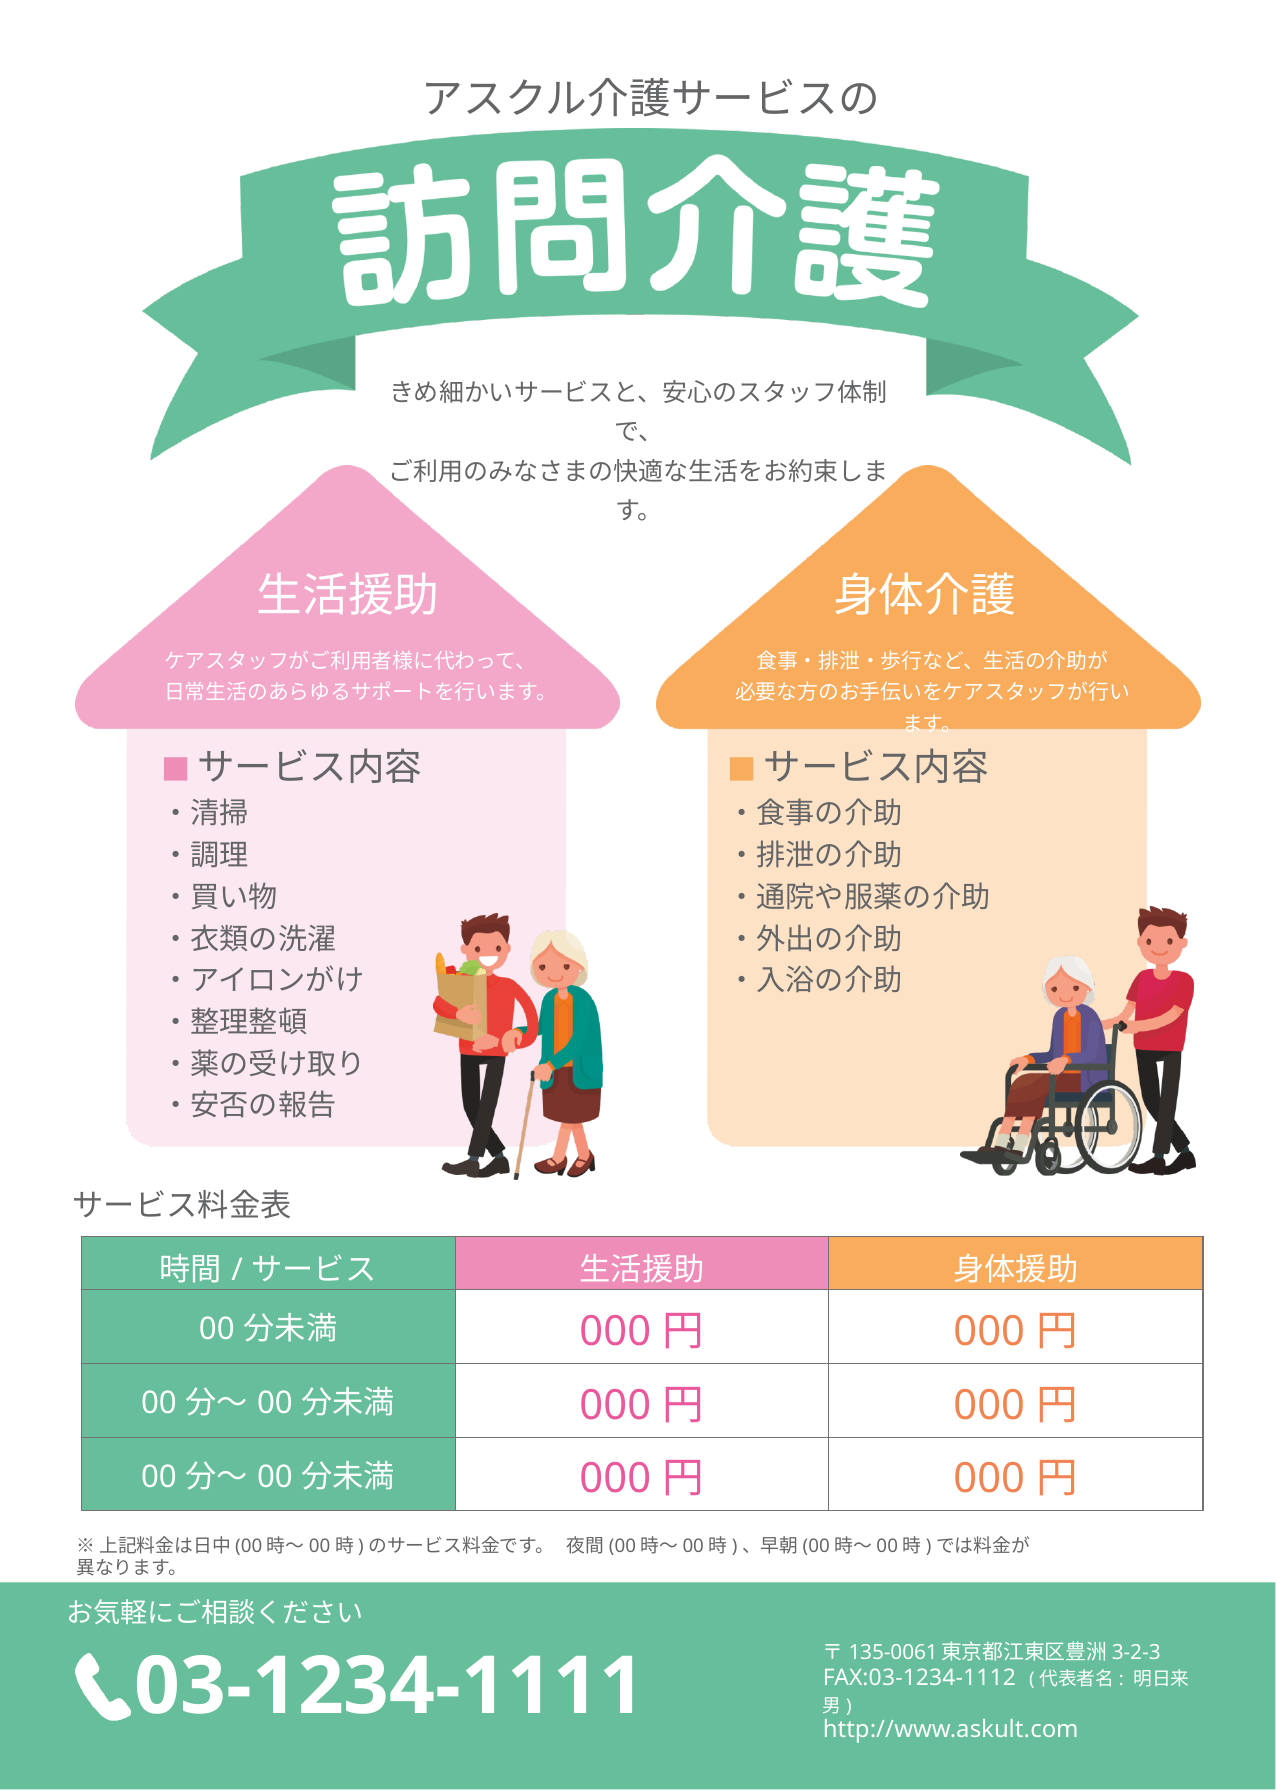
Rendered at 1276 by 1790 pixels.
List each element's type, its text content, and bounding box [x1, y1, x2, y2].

text_box 〒135-0061 東京都江東区豊洲3-2-3 FAX:03-1234-1112 (代表者名: 明日来男) http://www.askult.com [822, 1638, 1212, 1743]
table_header 生活援助 [456, 1237, 828, 1289]
table_cell 000円 [456, 1438, 828, 1510]
text_box アスクル介護サービスの [421, 72, 880, 123]
table_cell 000円 [456, 1290, 828, 1363]
text_box [0, 1581, 1276, 1790]
table_cell 000円 [829, 1364, 1202, 1437]
table_cell 000円 [829, 1438, 1202, 1510]
table_header 身体援助 [829, 1237, 1202, 1289]
text_box お気軽にご相談ください [66, 1594, 364, 1628]
text_box ※上記料金は日中(00時～00時)のサービス料金です。 夜間(00時～00時)、早朝(00時～00時)では料金が異なります。 [76, 1533, 1033, 1579]
table_cell 00分～00分未満 [82, 1364, 455, 1437]
text_box きめ細かいサービスと、安心のスタッフ体制で、 ご利用のみなさまの快適な生活をお約束します。 [620, 466, 656, 525]
text_box 03-1234-1111 [134, 1633, 646, 1730]
table_cell 000円 [829, 1290, 1202, 1363]
table_cell 000円 [456, 1364, 828, 1437]
picture [75, 1653, 131, 1721]
table_cell 00分未満 [82, 1290, 455, 1363]
table_cell 00分～00分未満 [82, 1438, 455, 1510]
picture [75, 128, 1201, 1181]
table_header 時間/サービス [82, 1237, 455, 1289]
text_box サービス料金表 [72, 1184, 292, 1223]
